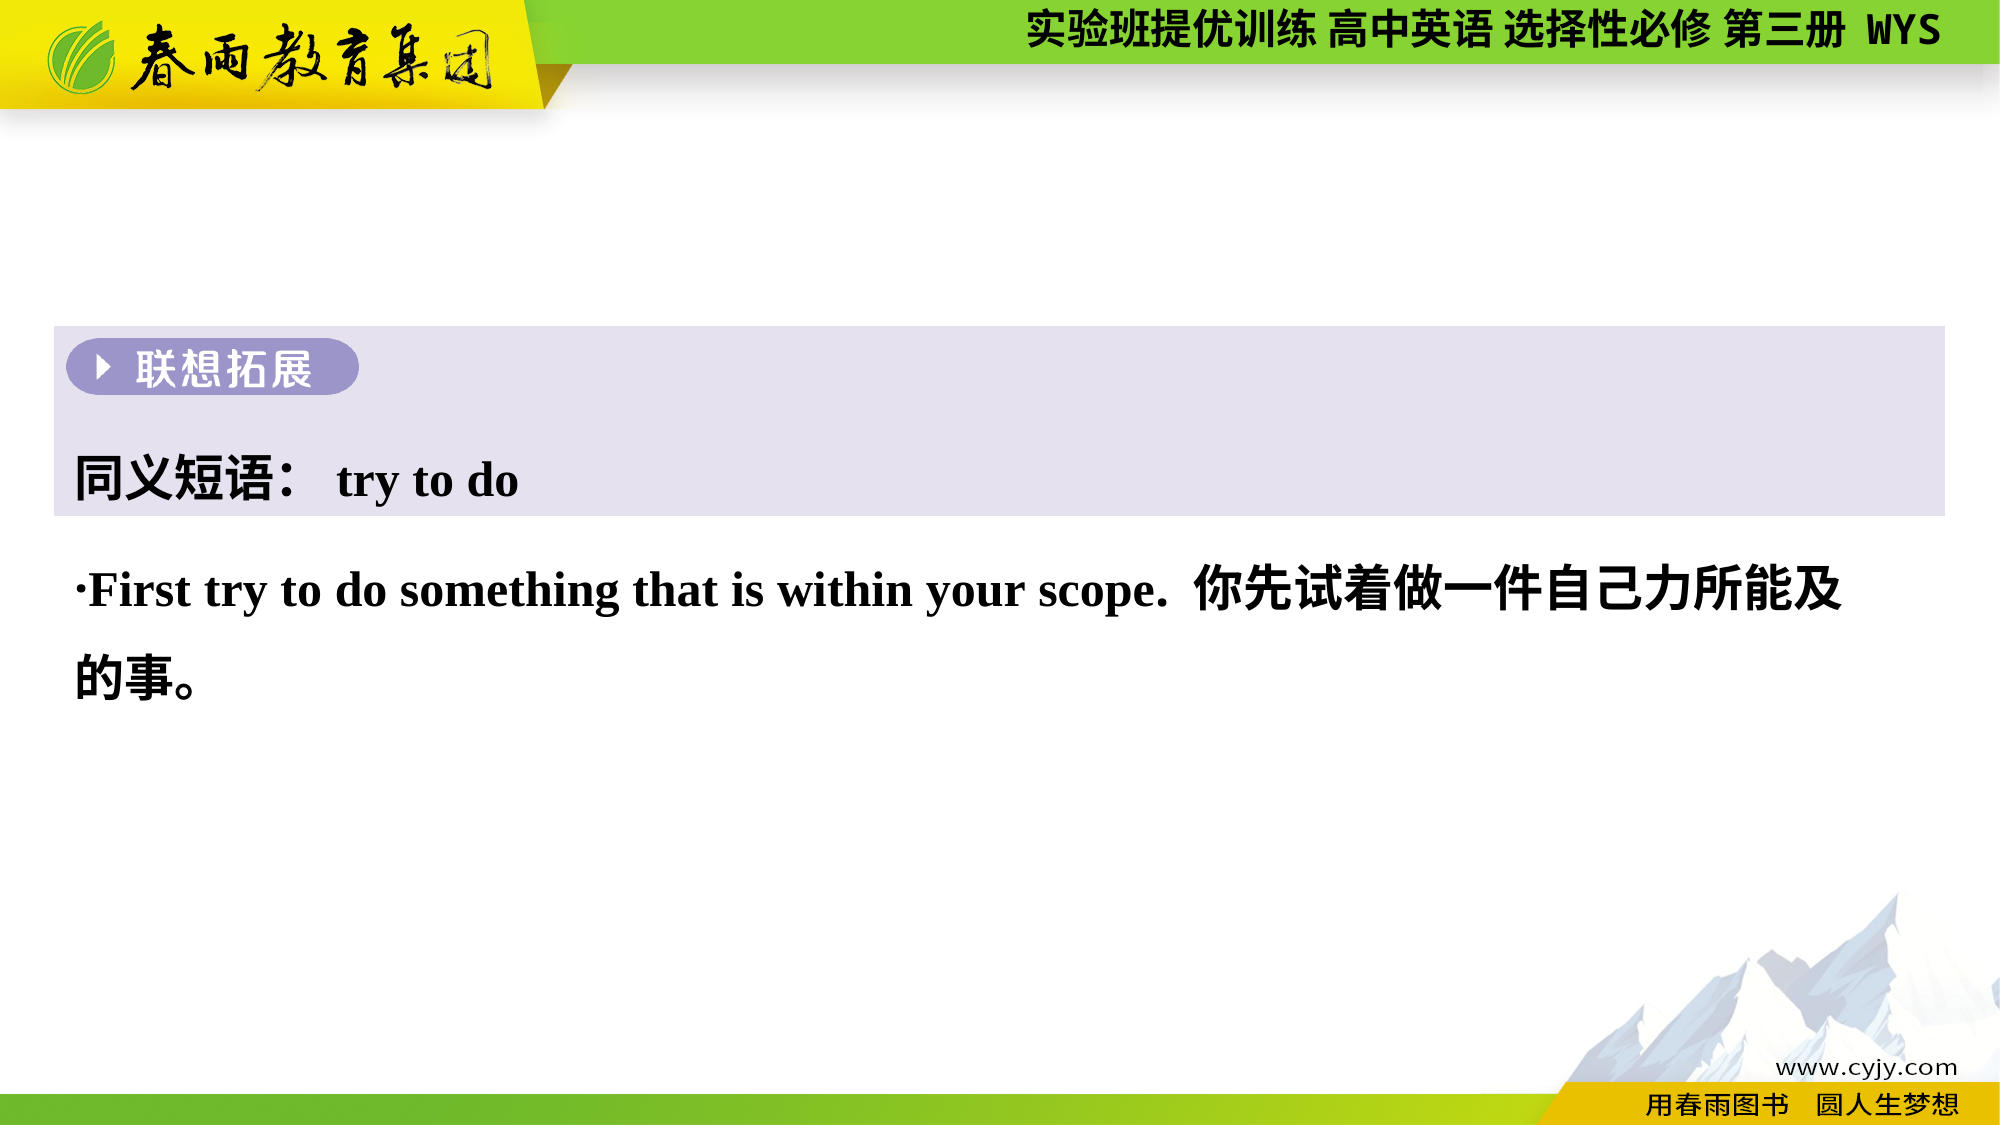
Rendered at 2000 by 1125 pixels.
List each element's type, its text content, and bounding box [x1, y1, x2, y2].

picture [0, 0, 2000, 1125]
text_box ·First try to do something that is within your scope. 你先试着做一件自己力所能及 的事。 [59, 527, 1944, 714]
